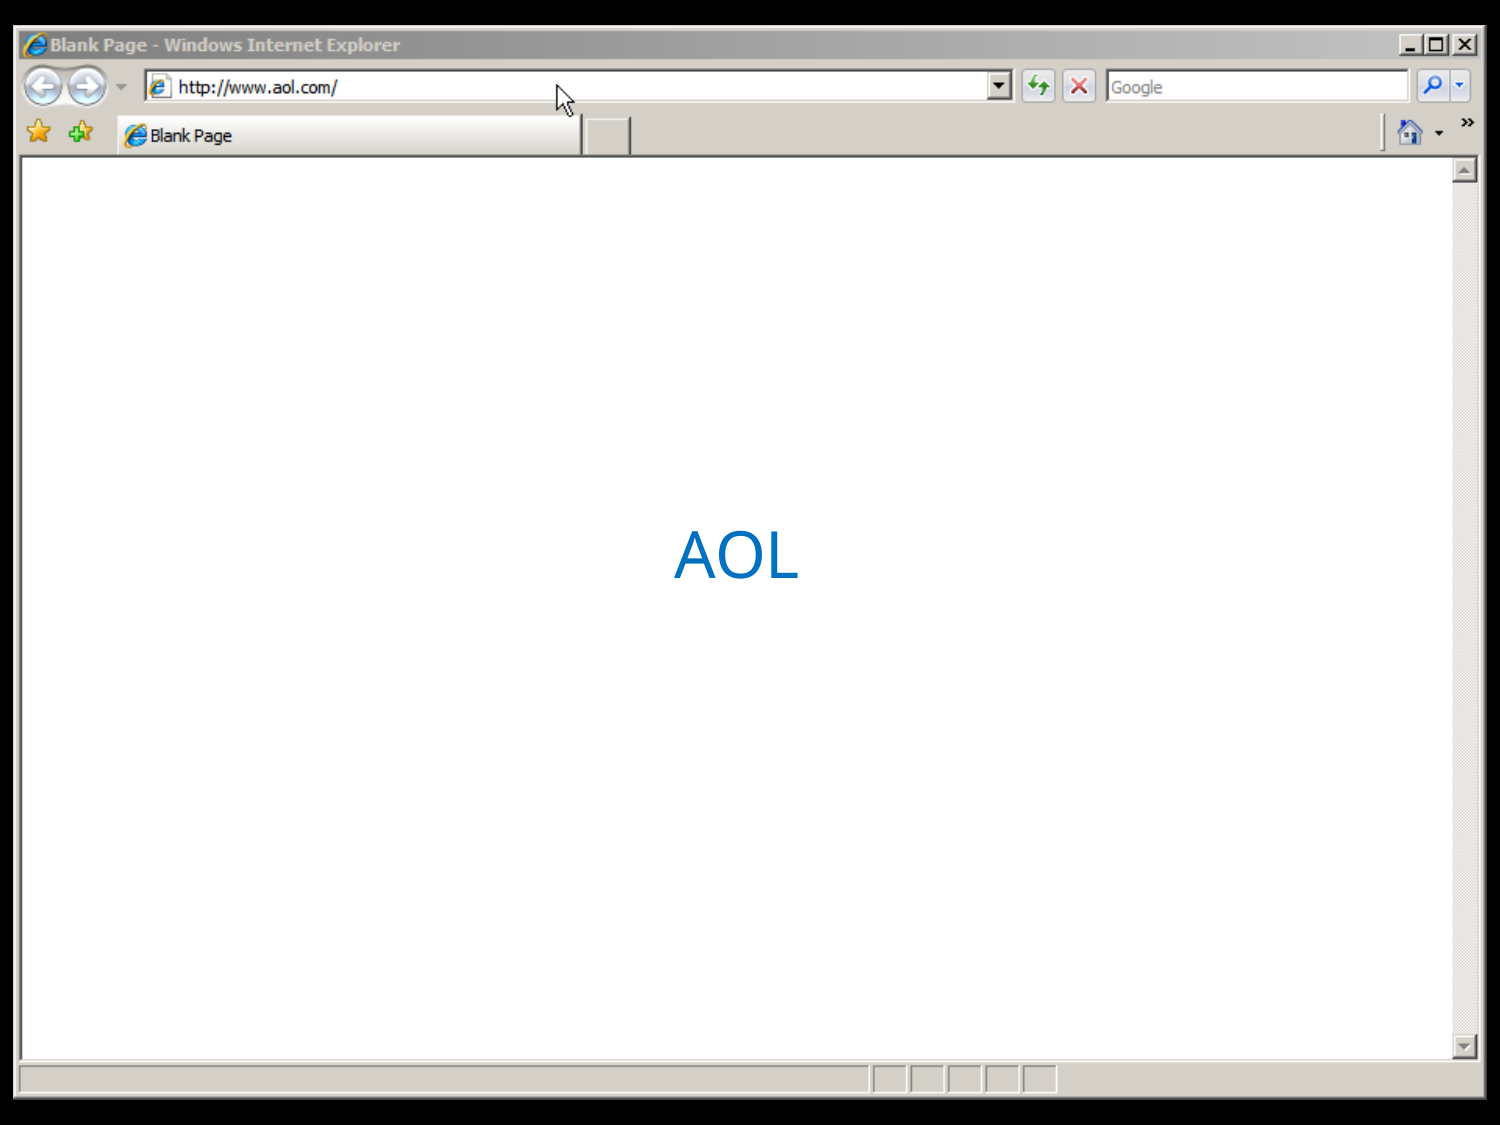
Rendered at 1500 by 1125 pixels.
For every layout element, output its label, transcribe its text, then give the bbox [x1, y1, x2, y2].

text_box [12, 24, 1488, 1101]
text_box AOL [0, 430, 7, 600]
